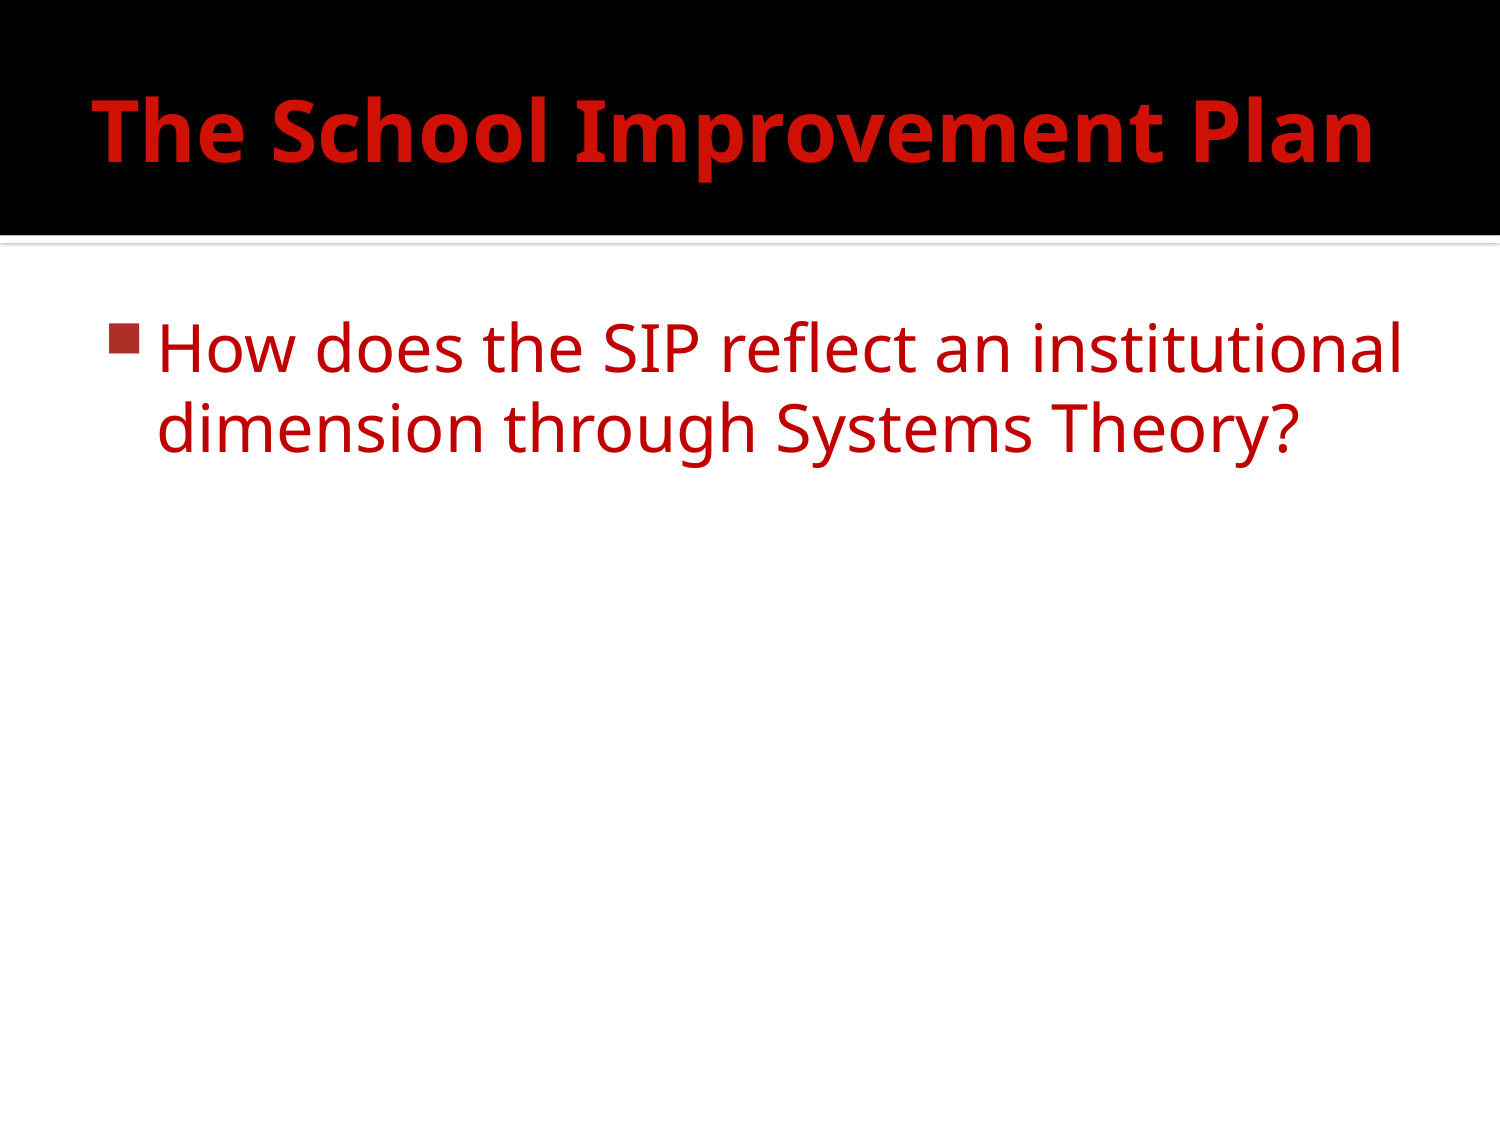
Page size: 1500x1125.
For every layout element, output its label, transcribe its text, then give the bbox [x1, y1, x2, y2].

list How does the SIP reflect an institutional dimension through Systems Theory? [75, 291, 1425, 1050]
title The School Improvement Plan [75, 25, 1425, 231]
